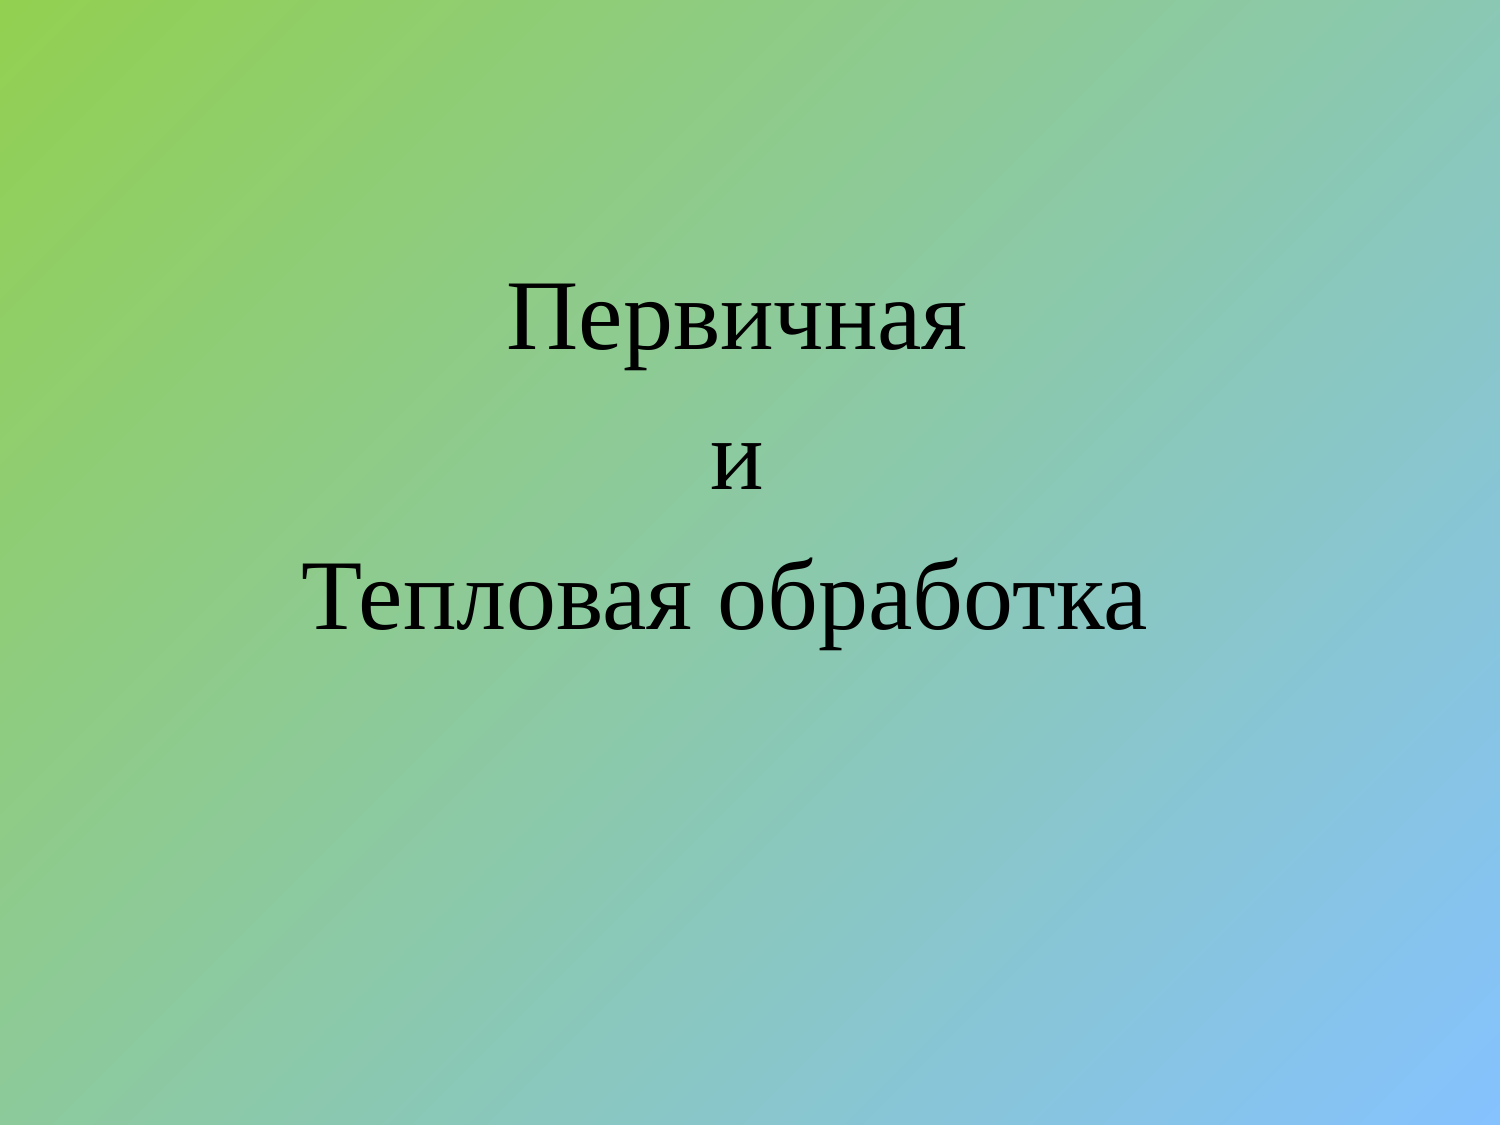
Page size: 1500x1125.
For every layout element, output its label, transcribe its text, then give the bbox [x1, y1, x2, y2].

list Первичная и Тепловая обработка [75, 101, 1425, 1005]
